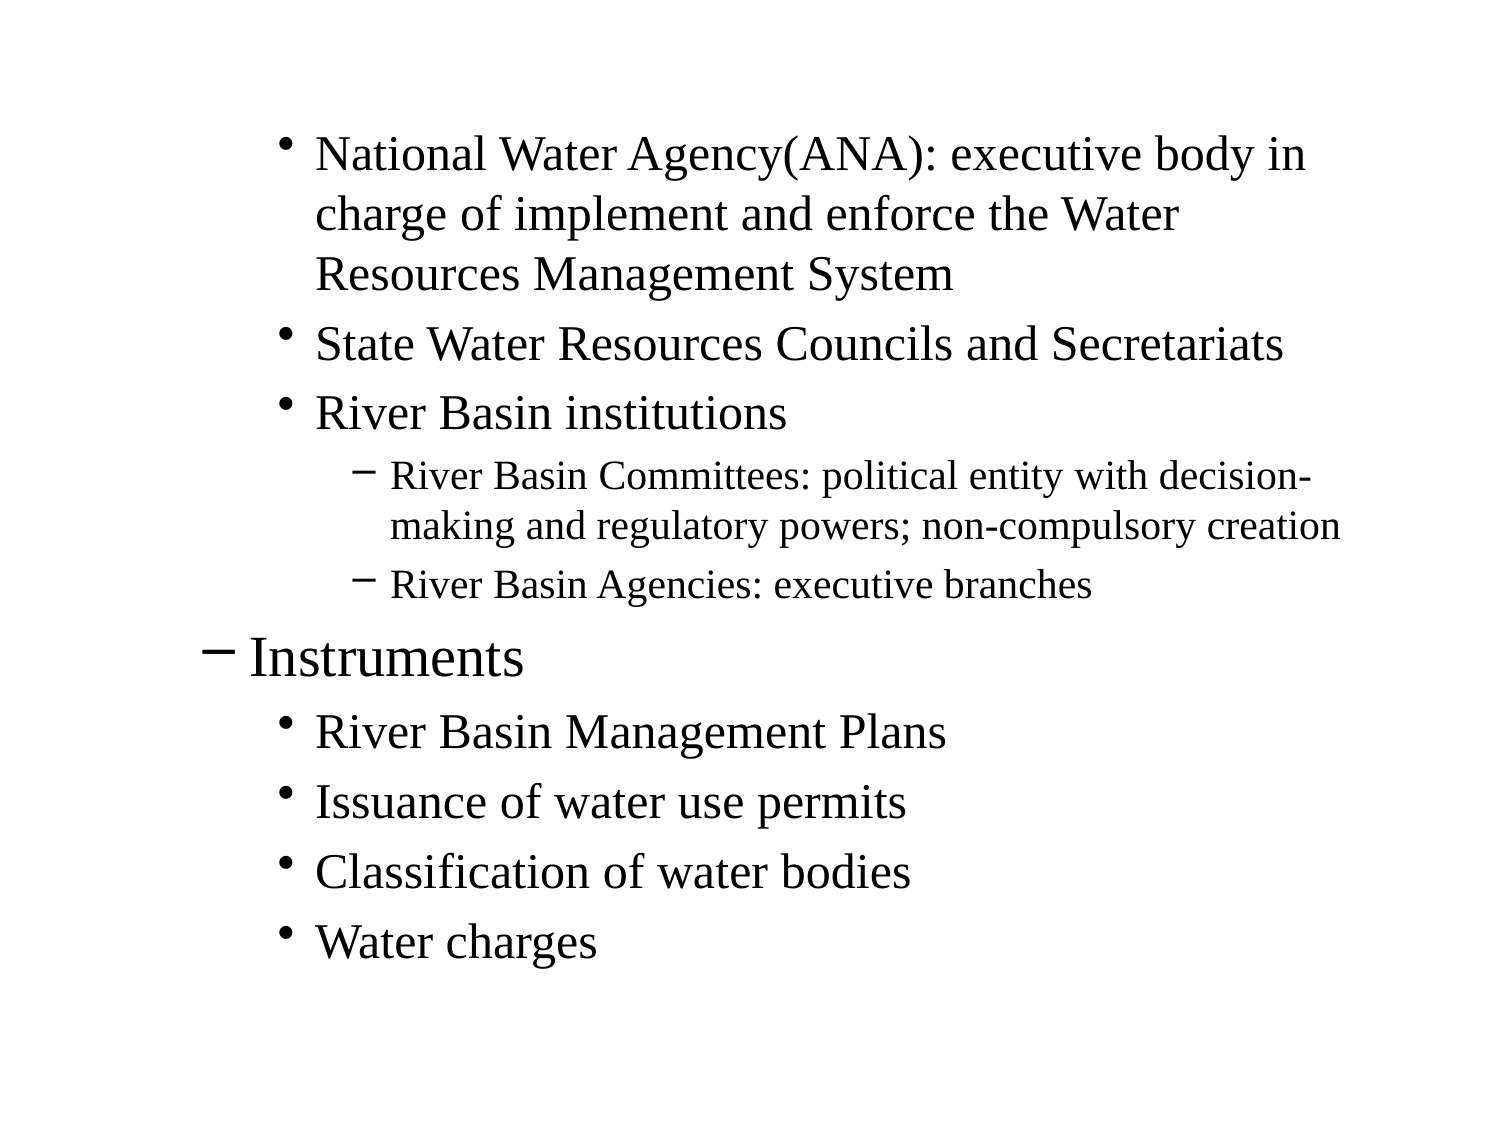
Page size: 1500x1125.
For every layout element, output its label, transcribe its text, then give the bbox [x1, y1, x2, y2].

list National Water Agency(ANA): executive body in charge of implement and enforce the Water Resources Management System State Water Resources Councils and Secretariats River Basin institutions River Basin Committees: political entity with decision-making and regulatory powers; non-compulsory creation River Basin Agencies: executive branches Instruments River Basin Management Plans Issuance of water use permits Classification of water bodies Water charges [112, 112, 1388, 1013]
